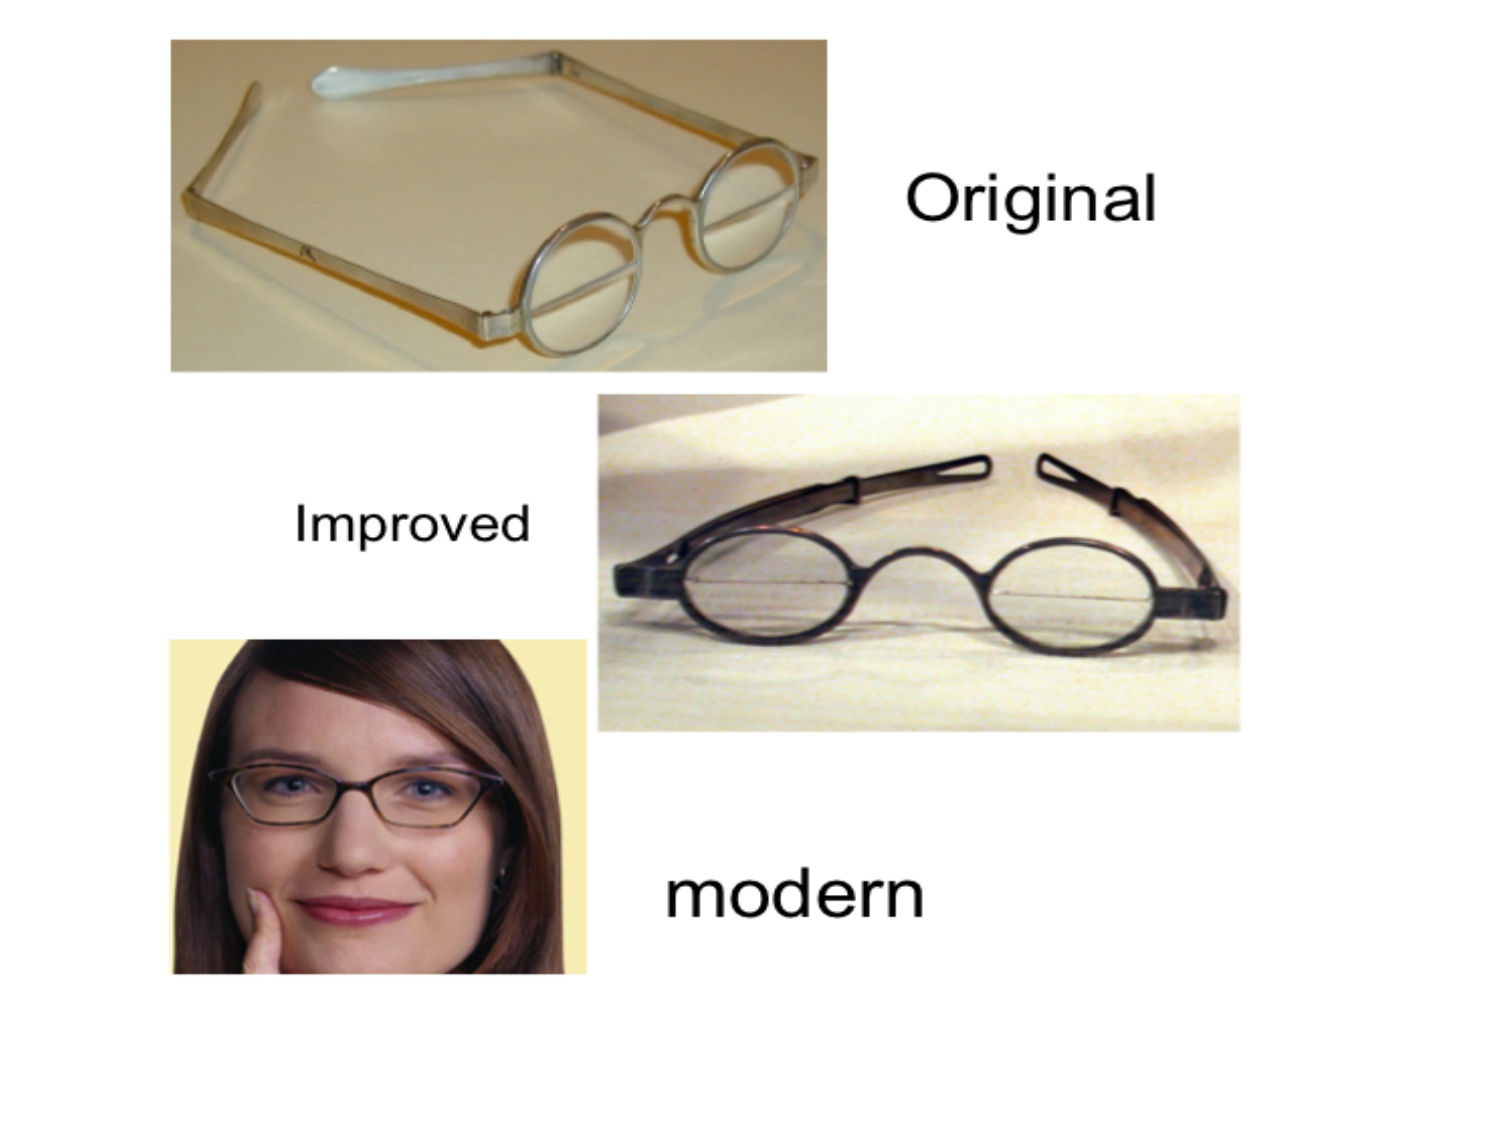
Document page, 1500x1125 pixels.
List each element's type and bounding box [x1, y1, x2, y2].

list [0, 0, 1500, 1006]
